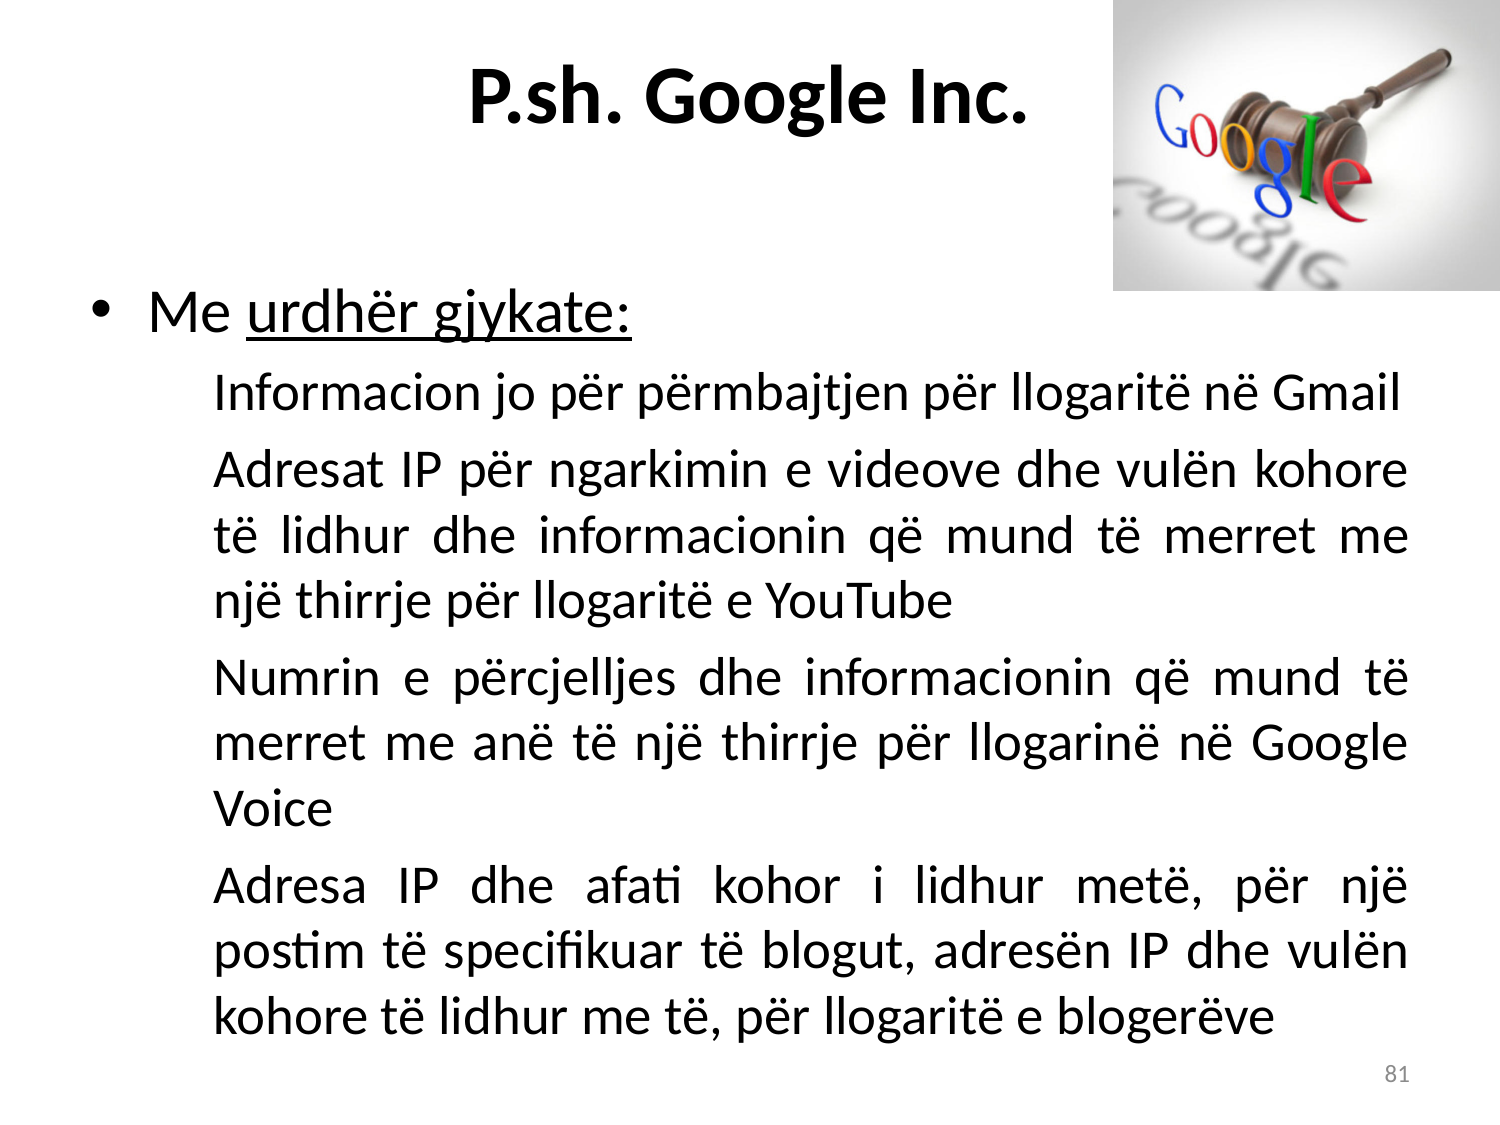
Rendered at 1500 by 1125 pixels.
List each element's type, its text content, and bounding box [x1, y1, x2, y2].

picture [1113, 0, 1500, 291]
title P.sh. Google Inc. [75, 33, 1108, 221]
slide_number 81 [1074, 1042, 1425, 1103]
list Me urdhër gjykate: Informacion jo për përmbajtjen për llogaritë në Gmail Adresat IP për ngarkimin e videove dhe vulën kohore të lidhur dhe informacionin që mund të merret me një thirrje për llogaritë e YouTube Numrin e përcjelljes dhe informacionin që mund të merret me anë të një thirrje për llogarinë në Google Voice Adresa IP dhe afati kohor i lidhur metë, për një postim të specifikuar të blogut, adresën IP dhe vulën kohore të lidhur me të, për llogaritë e blogerëve [75, 262, 1425, 1063]
